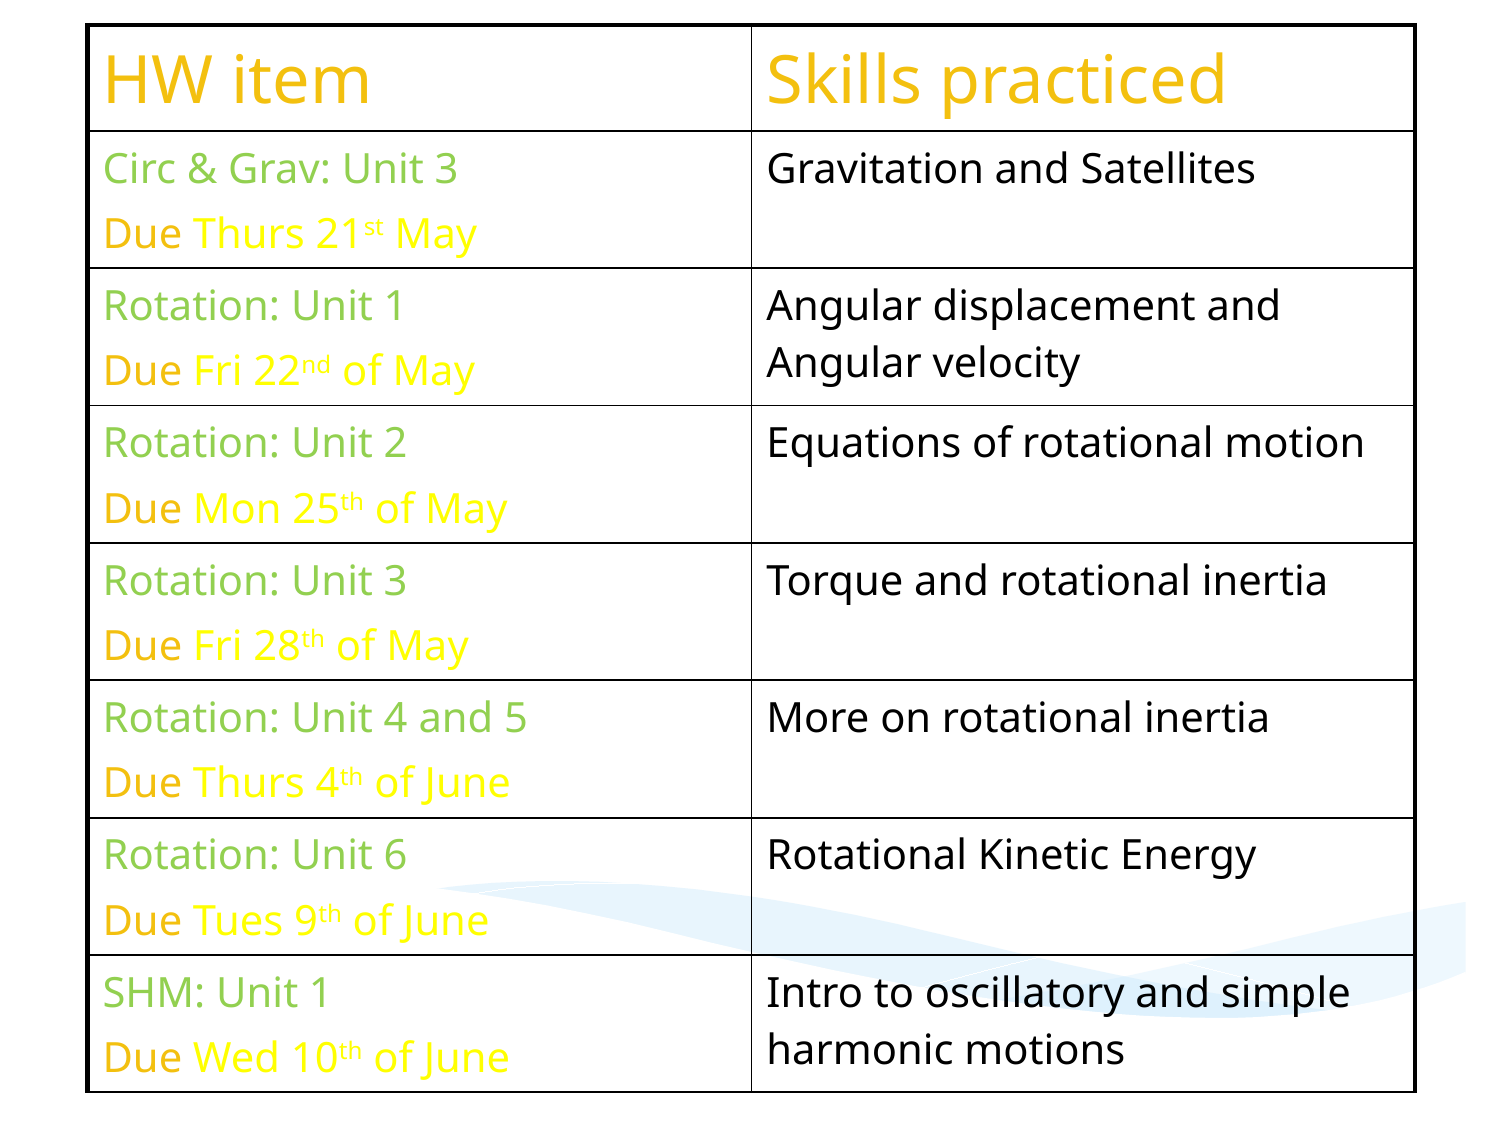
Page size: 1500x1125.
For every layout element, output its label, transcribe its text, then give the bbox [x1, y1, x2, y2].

table_cell Rotational Kinetic Energy [752, 819, 1413, 954]
table_cell Gravitation and Satellites [752, 132, 1413, 267]
table_header Skills practiced [752, 27, 1413, 130]
table_cell Circ & Grav: Unit 3 Due Thurs 21st May [90, 132, 751, 267]
table_cell Rotation: Unit 3 Due Fri 28th of May [90, 544, 751, 679]
table_cell More on rotational inertia [752, 681, 1413, 817]
table_cell Equations of rotational motion [752, 406, 1413, 542]
table_cell Angular displacement and Angular velocity [752, 269, 1413, 405]
table_cell Rotation: Unit 4 and 5 Due Thurs 4th of June [90, 681, 751, 817]
table_cell Intro to oscillatory and simple harmonic motions [752, 956, 1413, 1091]
table_header HW item [90, 27, 751, 130]
table_cell Rotation: Unit 2 Due Mon 25th of May [90, 406, 751, 542]
table_cell Rotation: Unit 6 Due Tues 9th of June [90, 819, 751, 954]
table_cell Torque and rotational inertia [752, 544, 1413, 679]
table_cell Rotation: Unit 1 Due Fri 22nd of May [90, 269, 751, 405]
table_cell SHM: Unit 1 Due Wed 10th of June [90, 956, 751, 1091]
